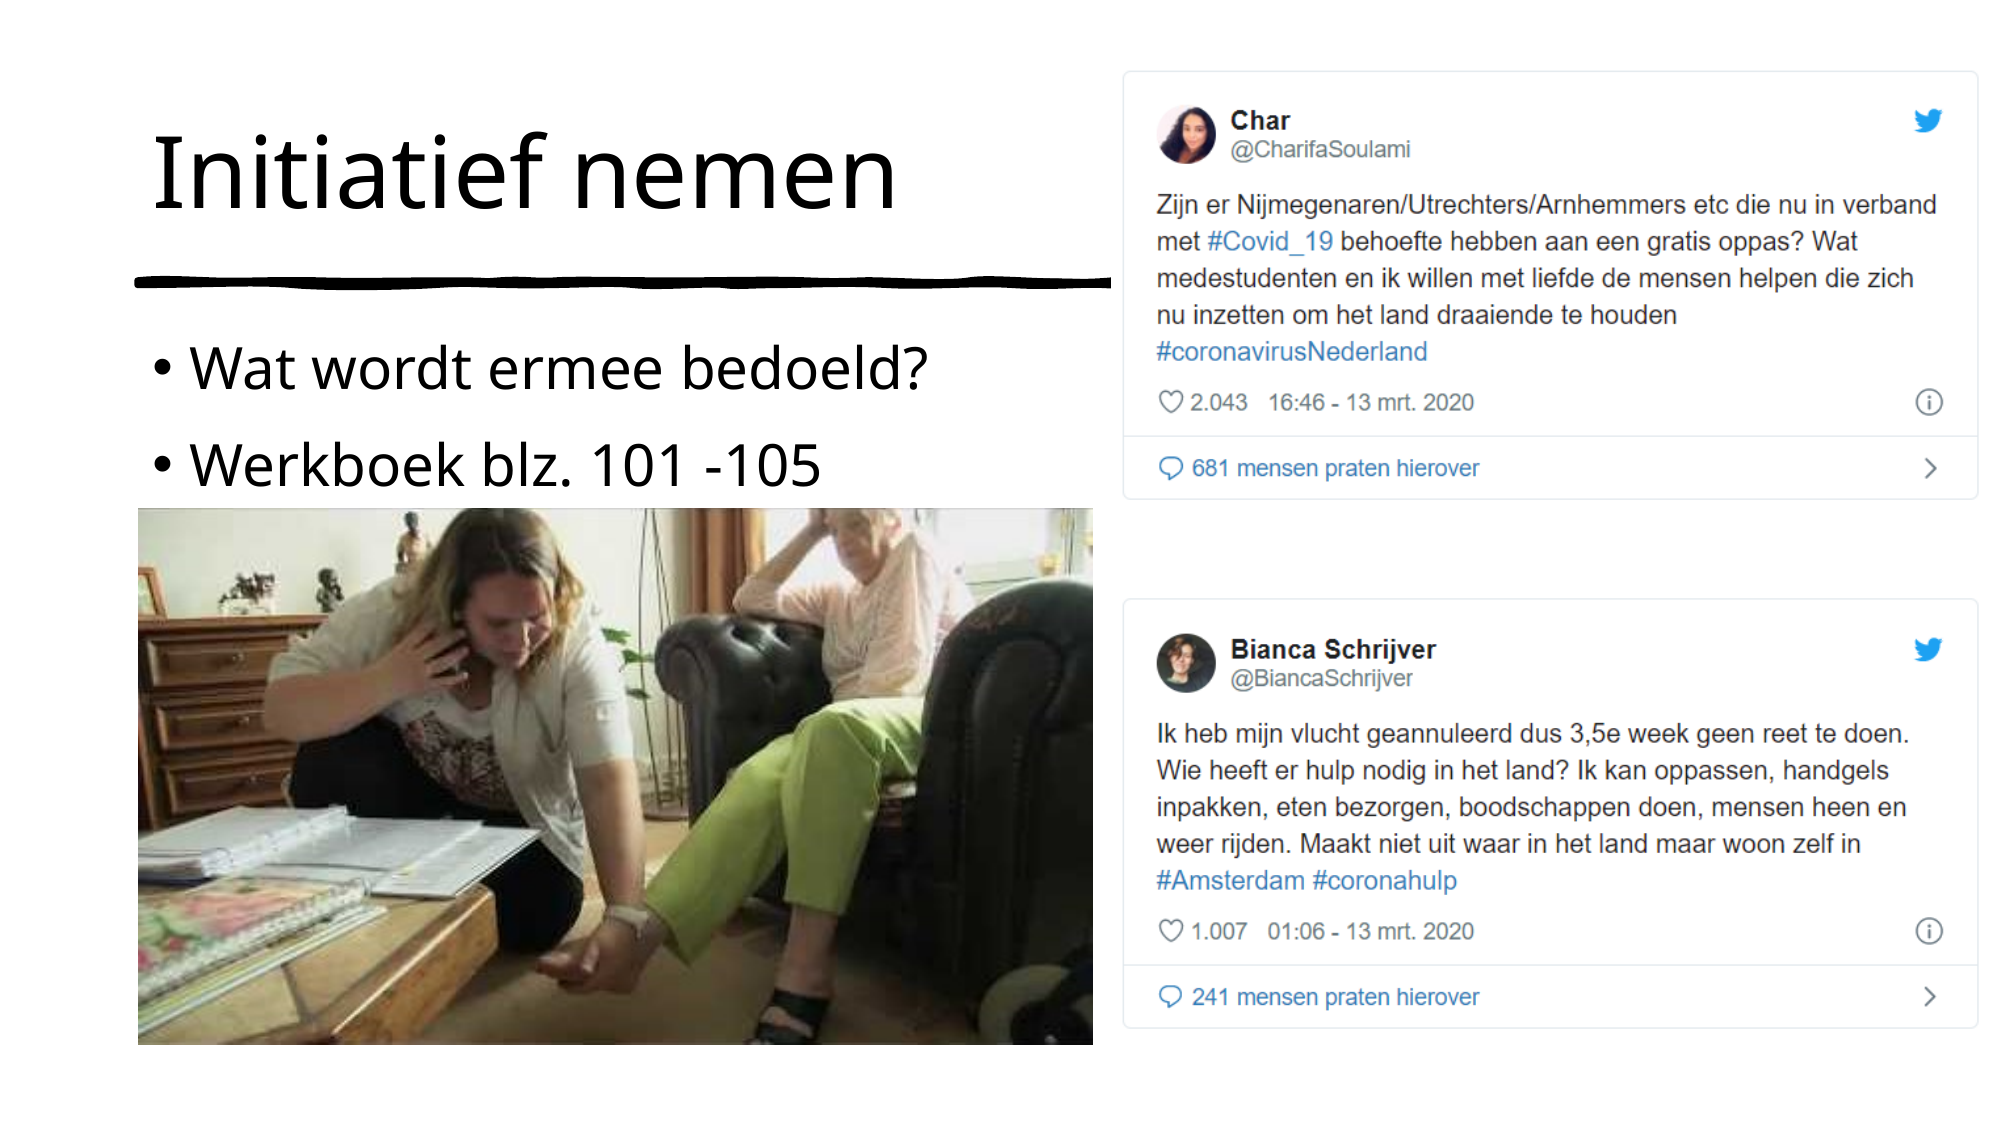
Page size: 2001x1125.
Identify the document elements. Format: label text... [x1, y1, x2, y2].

title Initiatief nemen [137, 59, 1111, 278]
list Wat wordt ermee bedoeld? Werkboek blz. 101 -105 [137, 316, 1111, 1031]
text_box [137, 507, 1094, 1046]
picture [1111, 59, 1984, 1042]
